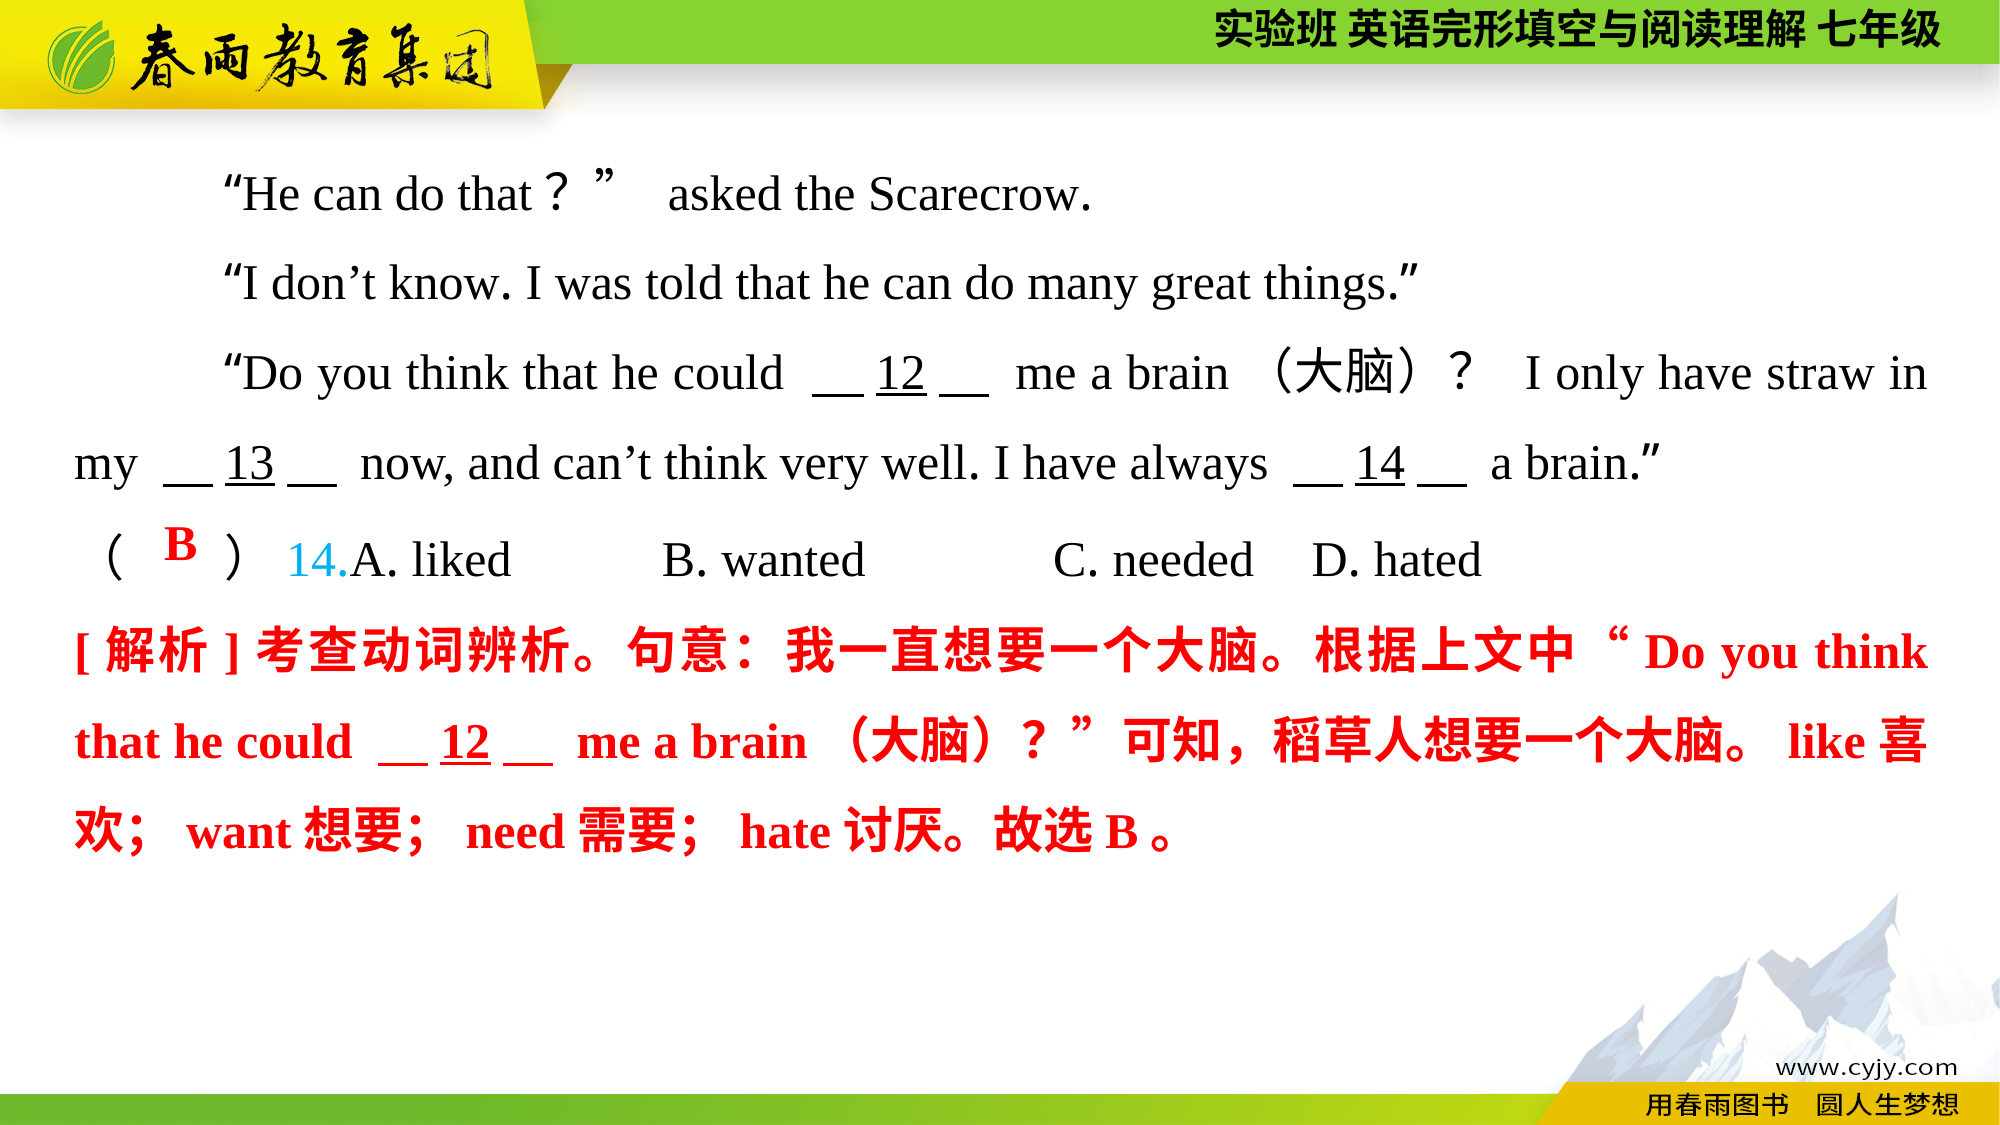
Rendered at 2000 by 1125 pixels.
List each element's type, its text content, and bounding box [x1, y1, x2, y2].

picture [0, 0, 2000, 1125]
text_box [解析]考查动词辨析。句意：我一直想要一个大脑。根据上文中“Do you think that he could 12 me a brain（大脑）？”可知，稻草人想要一个大脑。like喜欢；want想要；need需要；hate讨厌。故选B。 [59, 581, 1944, 867]
text_box B [149, 503, 213, 578]
text_box （ ）14.A. liked B. wanted C. needed D. hated [59, 488, 1944, 581]
list “He can do that？” asked the Scarecrow. “I don’t know. I was told that he can do many great things.” “Do you think that he could 12 me a brain（大脑）？ I only have straw in my 13 now, and can’t think very well. I have always 14 a brain.” [59, 122, 1944, 488]
